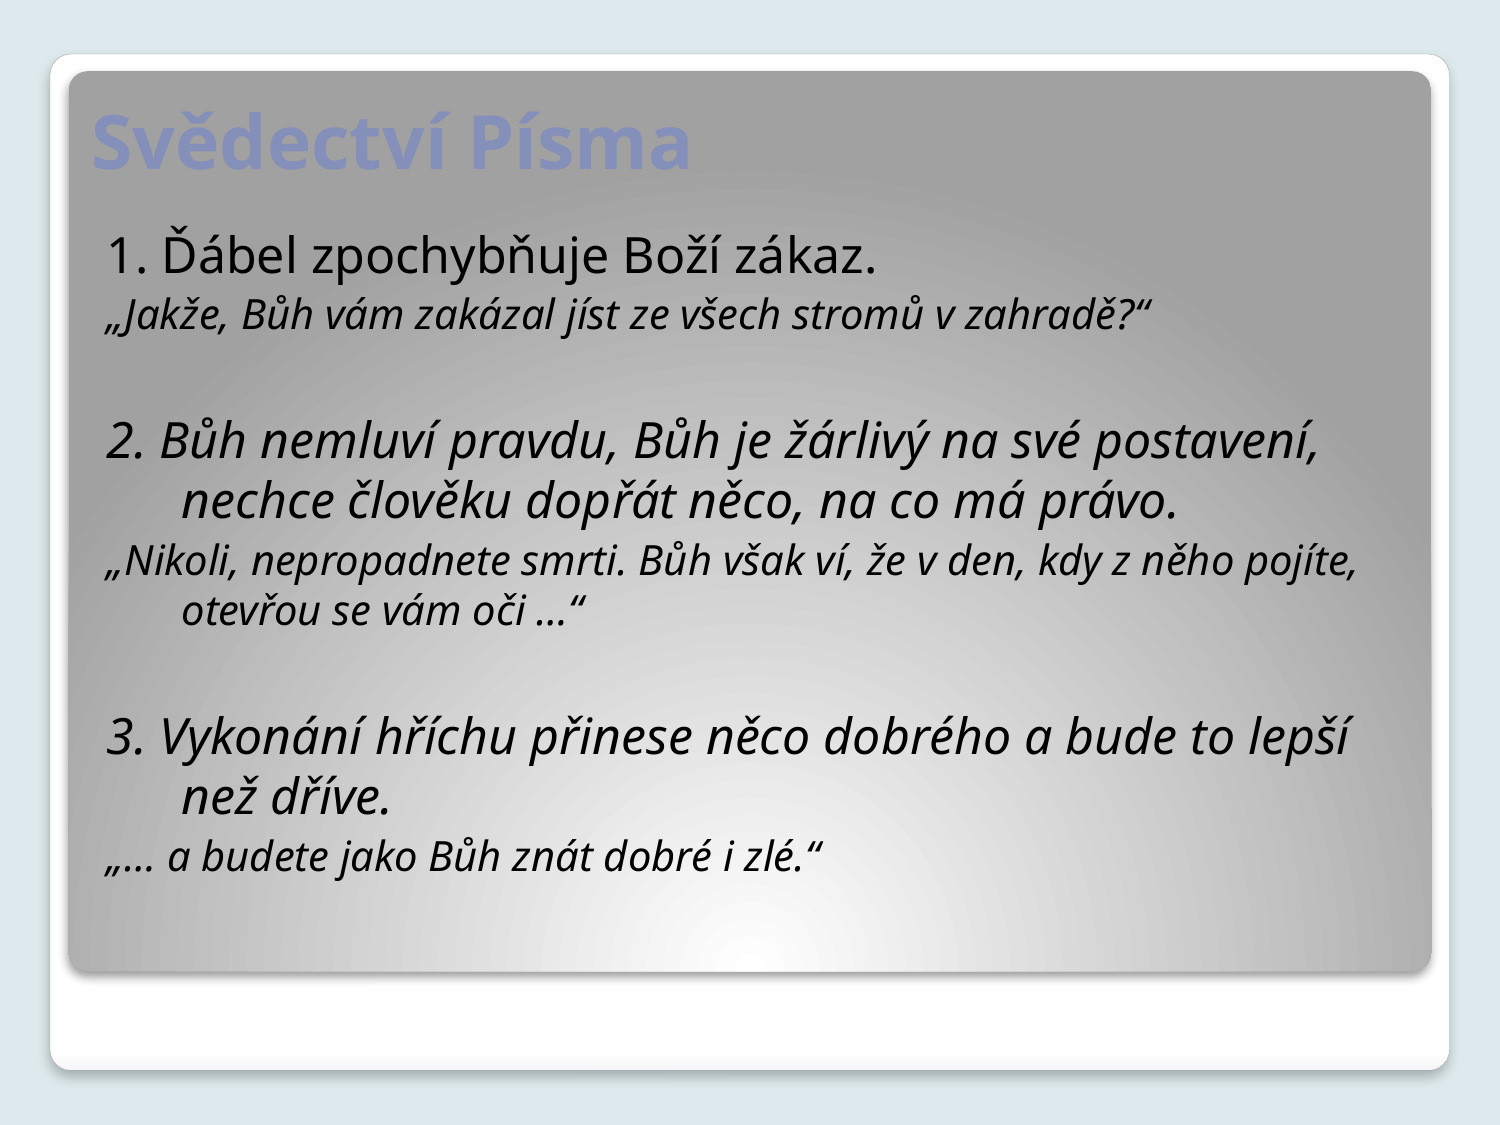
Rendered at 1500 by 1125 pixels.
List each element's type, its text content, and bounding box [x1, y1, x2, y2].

title Svědectví Písma [76, 66, 1420, 192]
list 1. Ďábel zpochybňuje Boží zákaz. „Jakže, Bůh vám zakázal jíst ze všech stromů v zahradě?“ 2. Bůh nemluví pravdu, Bůh je žárlivý na své postavení, nechce člověku dopřát něco, na co má právo. „Nikoli, nepropadnete smrti. Bůh však ví, že v den, kdy z něho pojíte, otevřou se vám oči …“ 3. Vykonání hříchu přinese něco dobrého a bude to lepší než dříve. „… a budete jako Bůh znát dobré i zlé.“ [76, 208, 1420, 1025]
